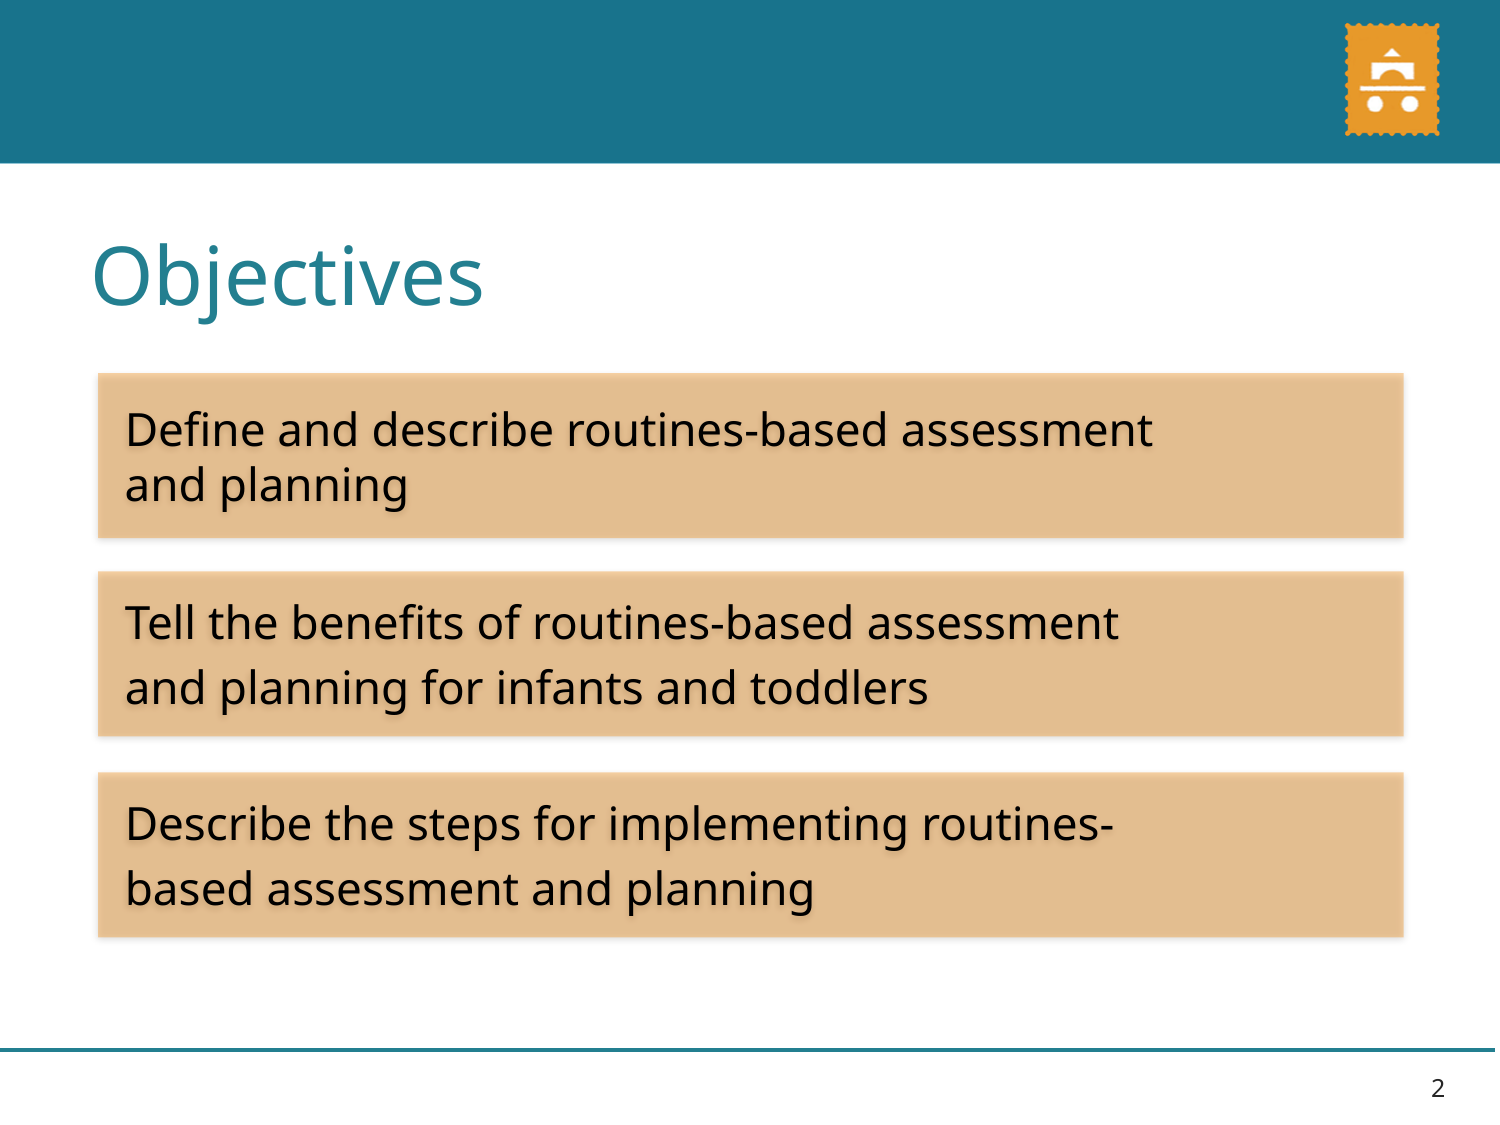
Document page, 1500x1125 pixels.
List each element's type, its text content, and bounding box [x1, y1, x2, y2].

text_box Tell the benefits of routines-based assessment and planning for infants and toddlers [97, 571, 1404, 737]
picture [0, 0, 1500, 1125]
text_box Describe the steps for implementing routines- based assessment and planning [97, 772, 1404, 938]
text_box Define and describe routines-based assessment and planning [97, 372, 1404, 539]
text_box Objectives [75, 216, 536, 330]
text_box 2 [1416, 1065, 1460, 1125]
